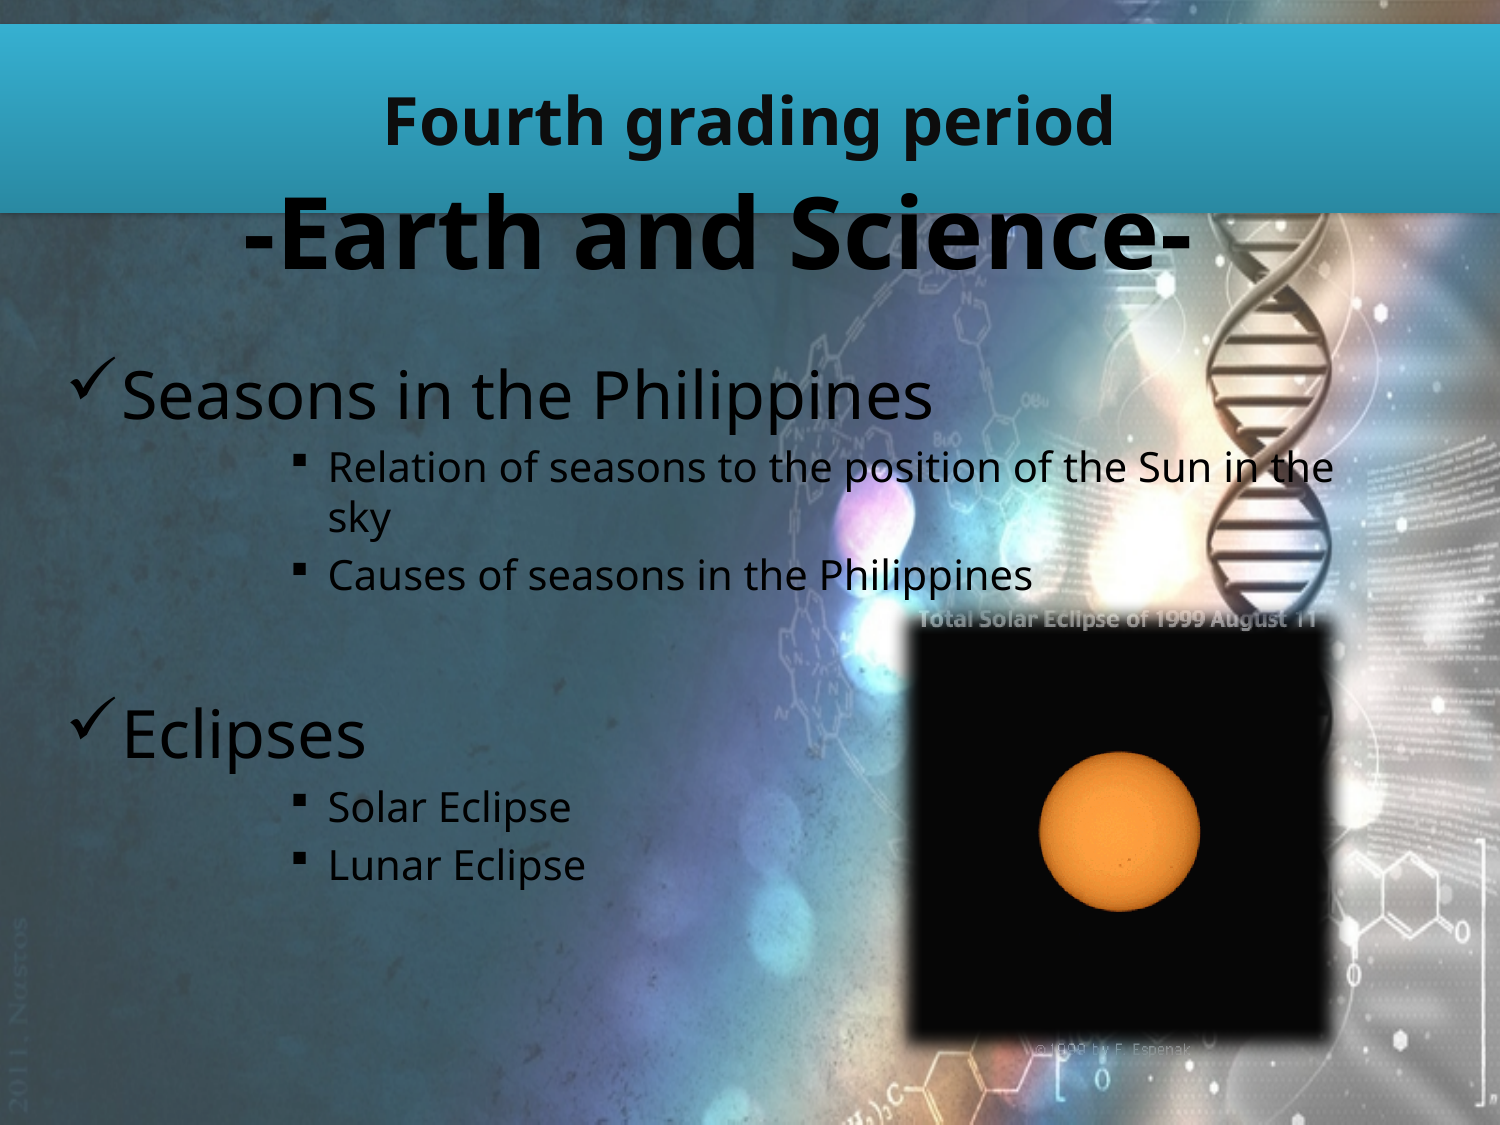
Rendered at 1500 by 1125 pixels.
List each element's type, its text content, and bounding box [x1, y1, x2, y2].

list Seasons in the Philippines Relation of seasons to the position of the Sun in the sky Causes of seasons in the Philippines Eclipses Solar Eclipse Lunar Eclipse [50, 345, 1400, 1025]
text_box -Earth and Science- [224, 162, 1213, 298]
picture [887, 599, 1351, 1063]
title Fourth grading period [0, 24, 1500, 213]
